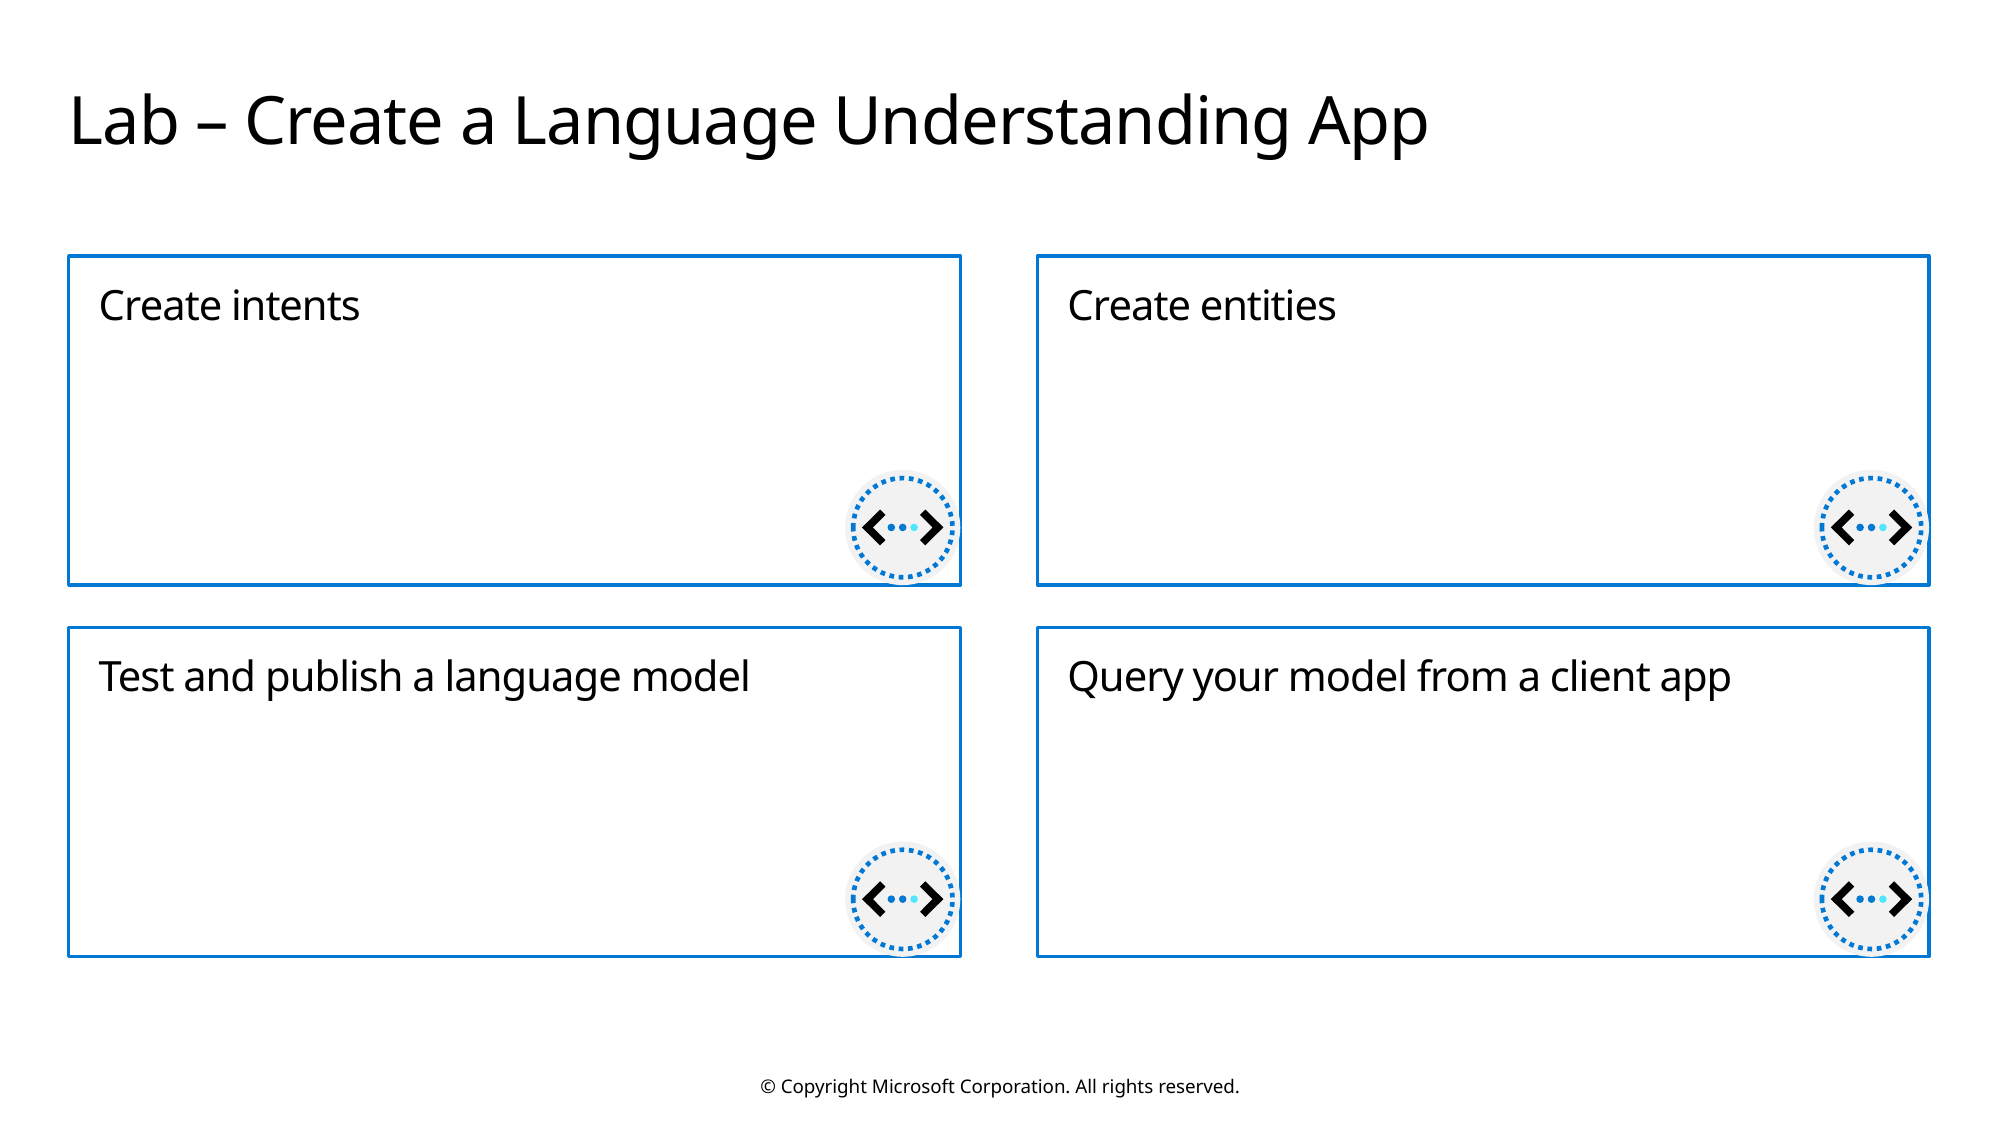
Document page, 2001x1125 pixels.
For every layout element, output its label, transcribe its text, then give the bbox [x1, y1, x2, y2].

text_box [844, 469, 961, 586]
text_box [844, 841, 961, 958]
text_box Query your model from a client app [1037, 627, 1930, 957]
list Create entities [1036, 254, 1931, 587]
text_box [1813, 469, 1930, 586]
title Lab – Create a Language Understanding App [68, 72, 1930, 184]
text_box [1813, 841, 1930, 958]
text_box Test and publish a language model [68, 627, 961, 957]
list Create intents [67, 254, 962, 587]
